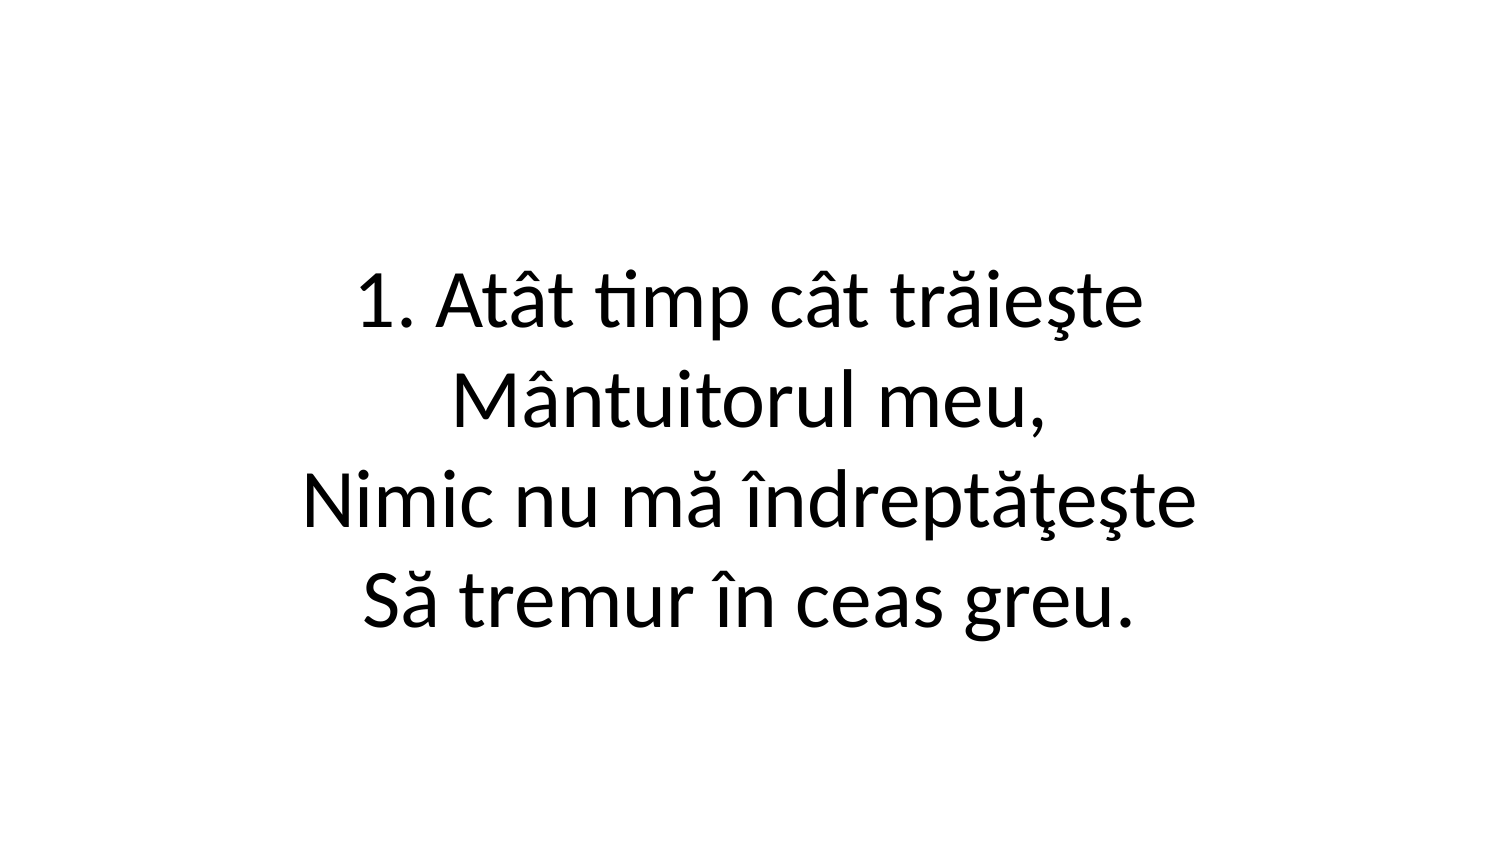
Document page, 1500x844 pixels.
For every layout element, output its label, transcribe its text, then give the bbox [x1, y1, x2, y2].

text_box 1. Atât timp cât trăieşte Mântuitorul meu, Nimic nu mă îndreptăţeşte Să tremur în ceas greu. [286, 192, 1214, 652]
